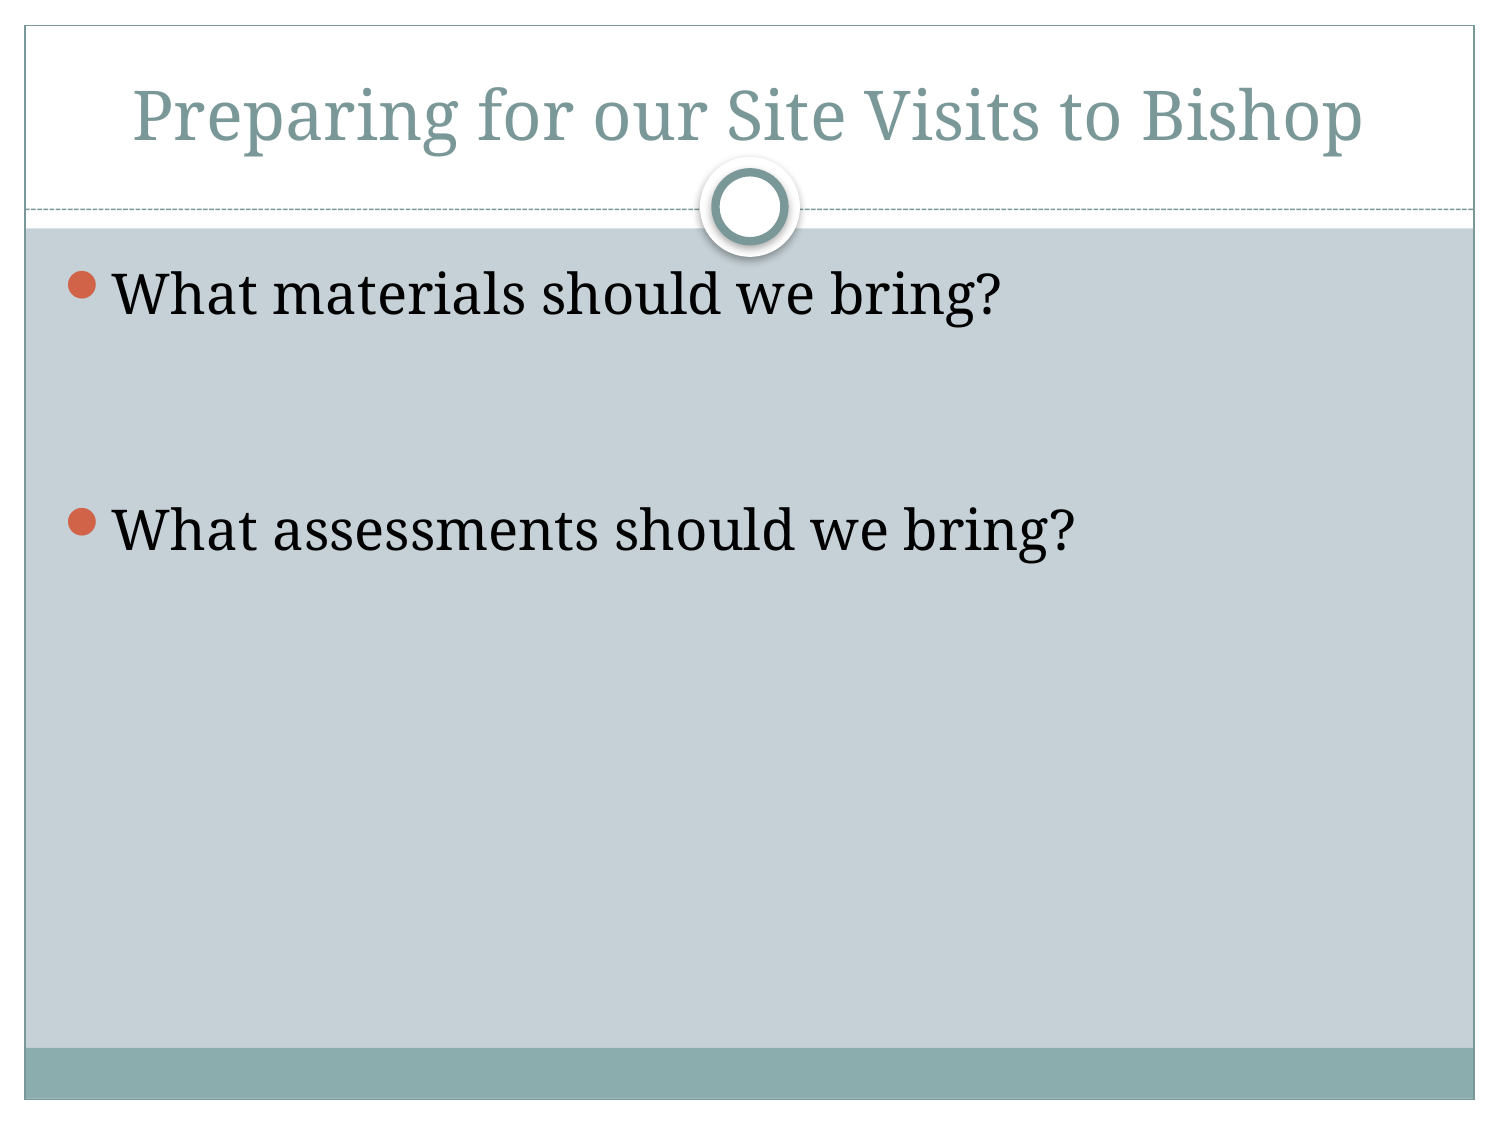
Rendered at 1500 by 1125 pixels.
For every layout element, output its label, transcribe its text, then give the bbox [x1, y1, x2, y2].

list What materials should we bring? What assessments should we bring? [49, 250, 1445, 1001]
title Preparing for our Site Visits to Bishop [49, 37, 1450, 162]
